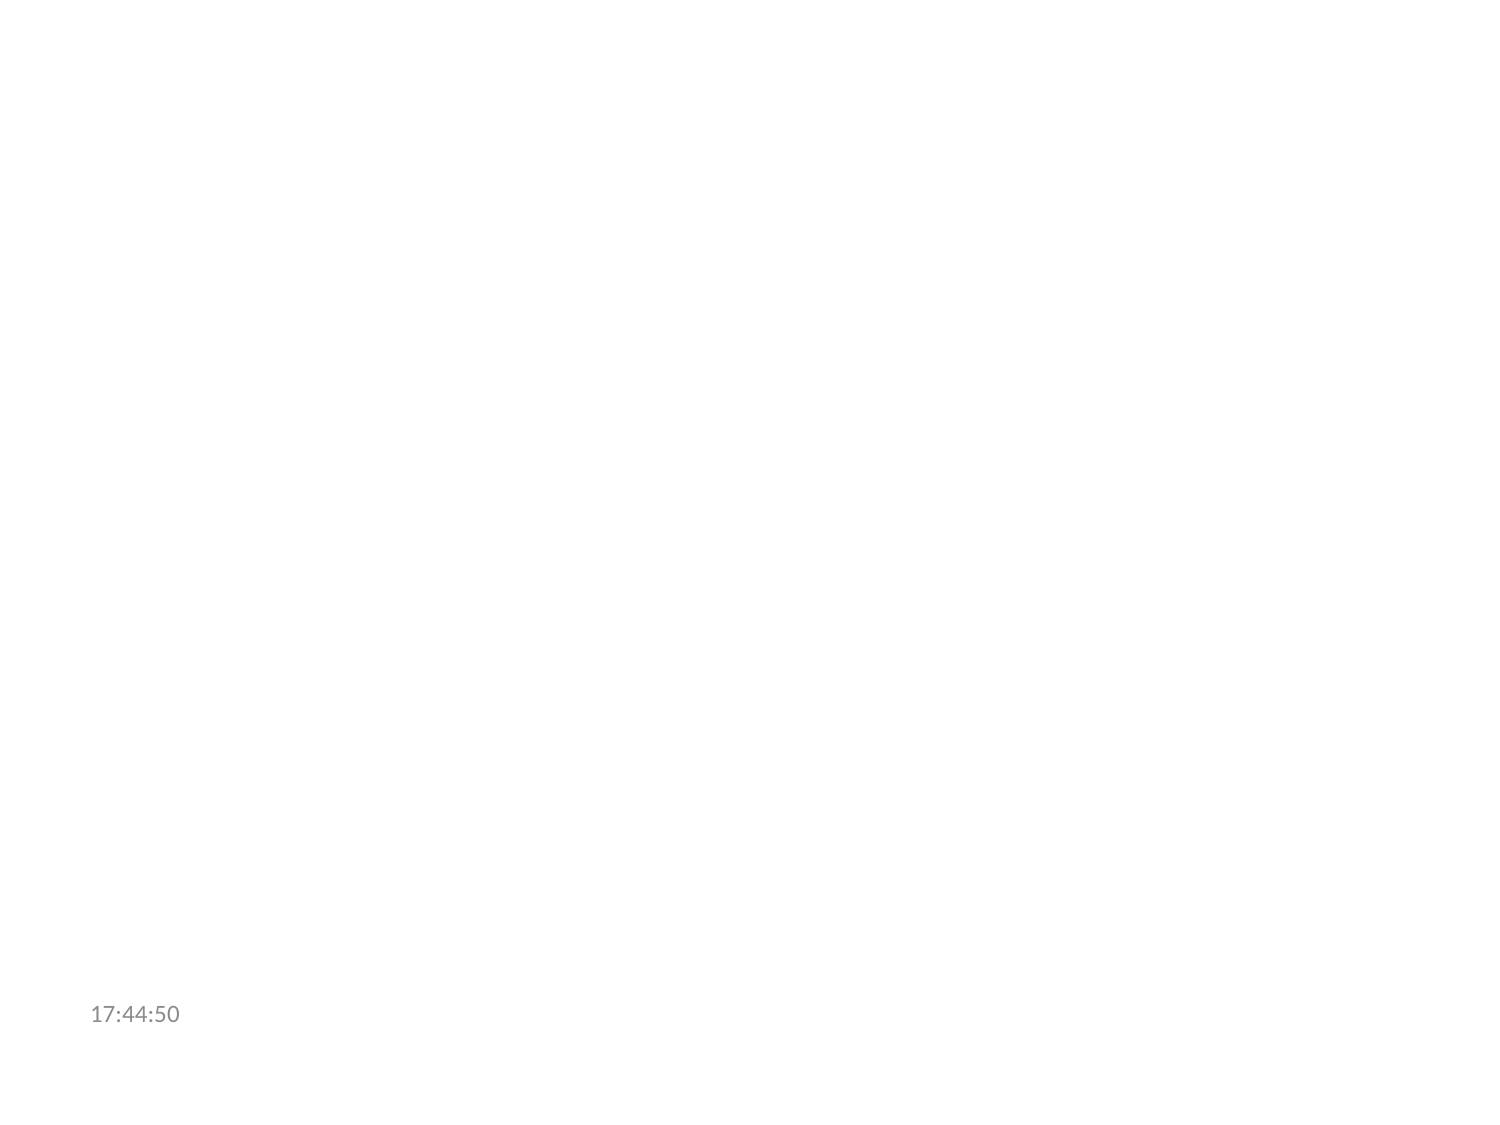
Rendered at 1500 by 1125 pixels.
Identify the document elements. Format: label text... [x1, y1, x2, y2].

text_box 15:35:09 [75, 982, 425, 1043]
